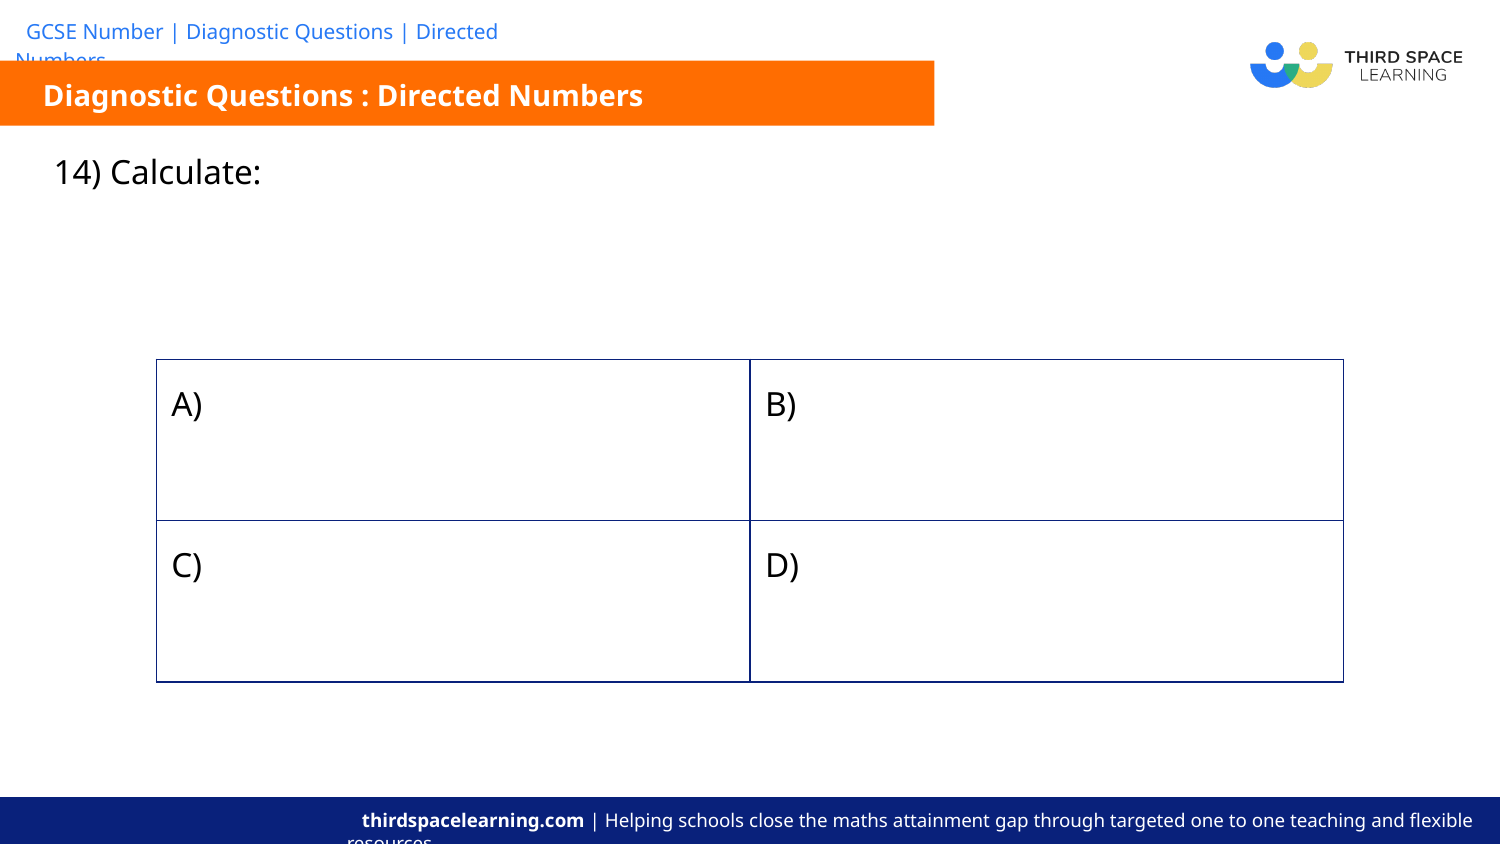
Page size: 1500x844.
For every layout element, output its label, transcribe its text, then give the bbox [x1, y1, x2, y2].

text_box Diagnostic Questions : Directed Numbers [27, 61, 778, 127]
picture [1250, 33, 1465, 99]
